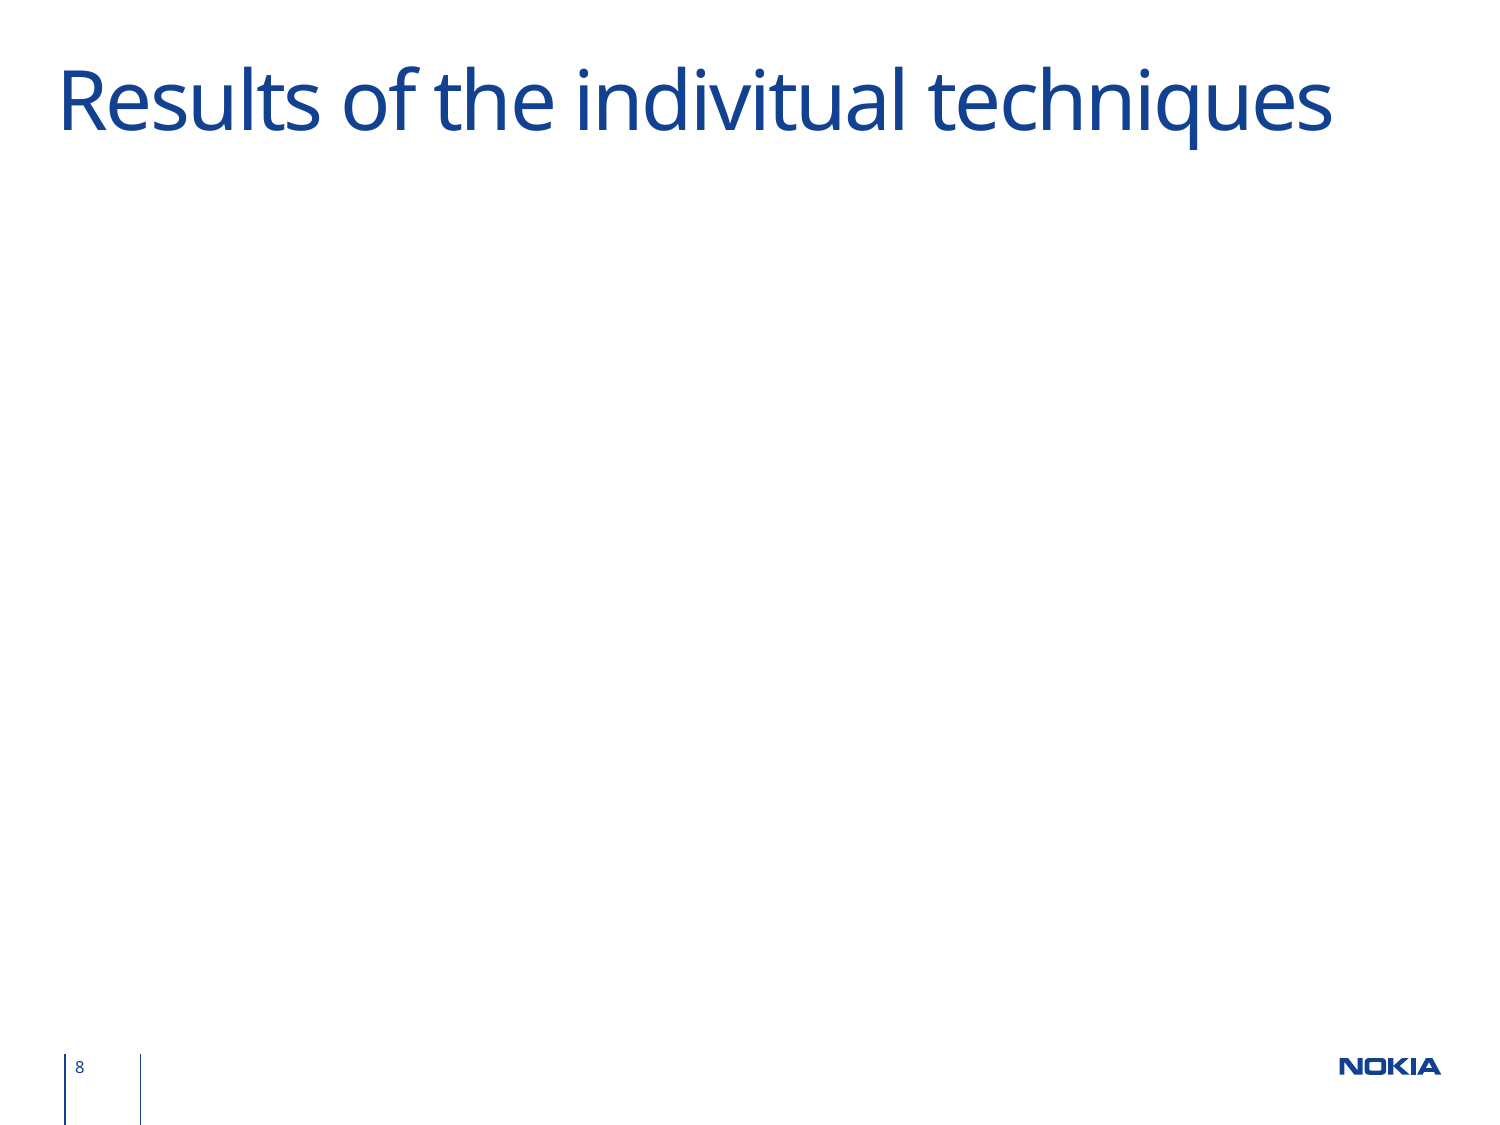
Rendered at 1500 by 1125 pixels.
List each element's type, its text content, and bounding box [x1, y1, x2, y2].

slide_number 8 [75, 1057, 124, 1079]
title Results of the indivitual techniques [56, 47, 1433, 149]
